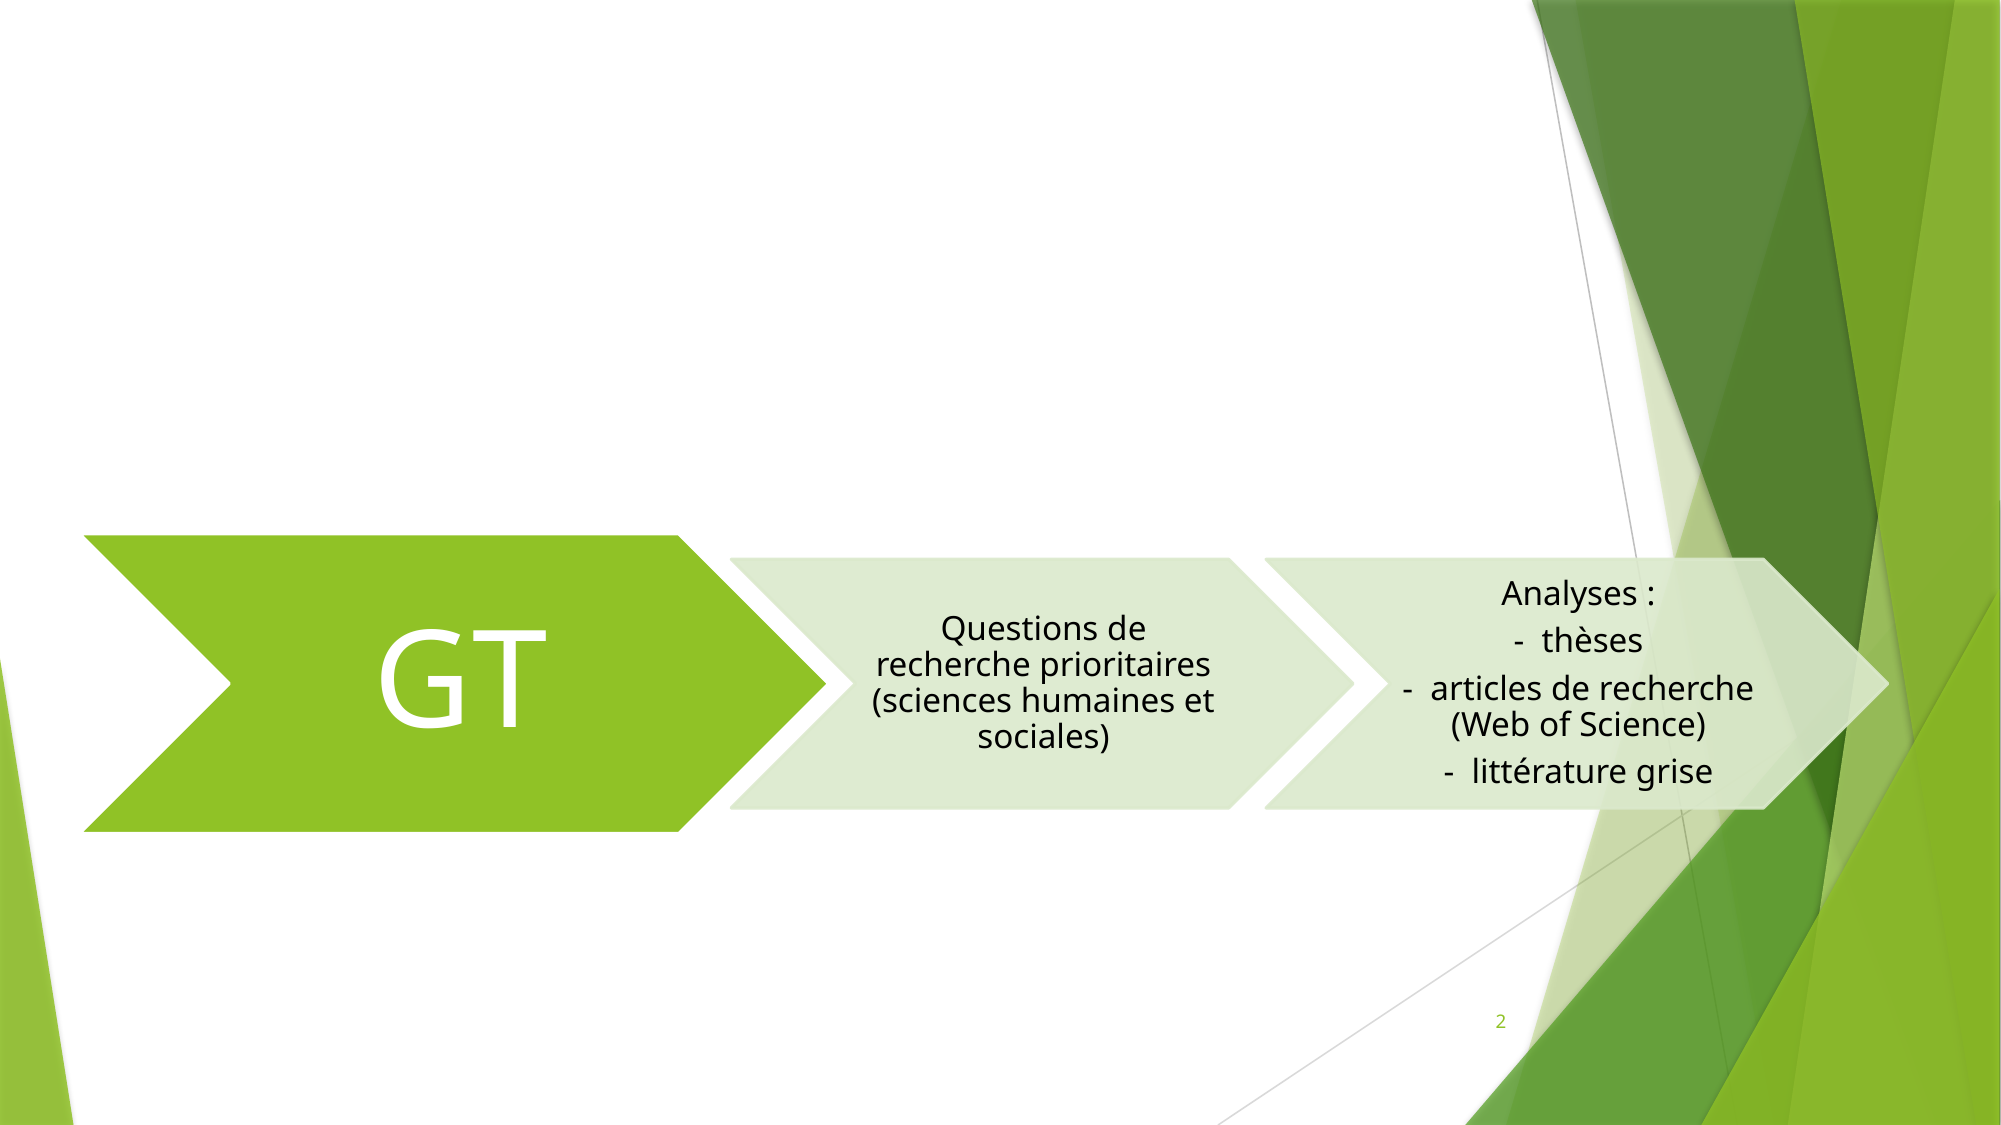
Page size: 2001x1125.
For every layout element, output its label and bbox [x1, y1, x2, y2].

text_box [53, 287, 1864, 1031]
text_box [78, 311, 1889, 1056]
